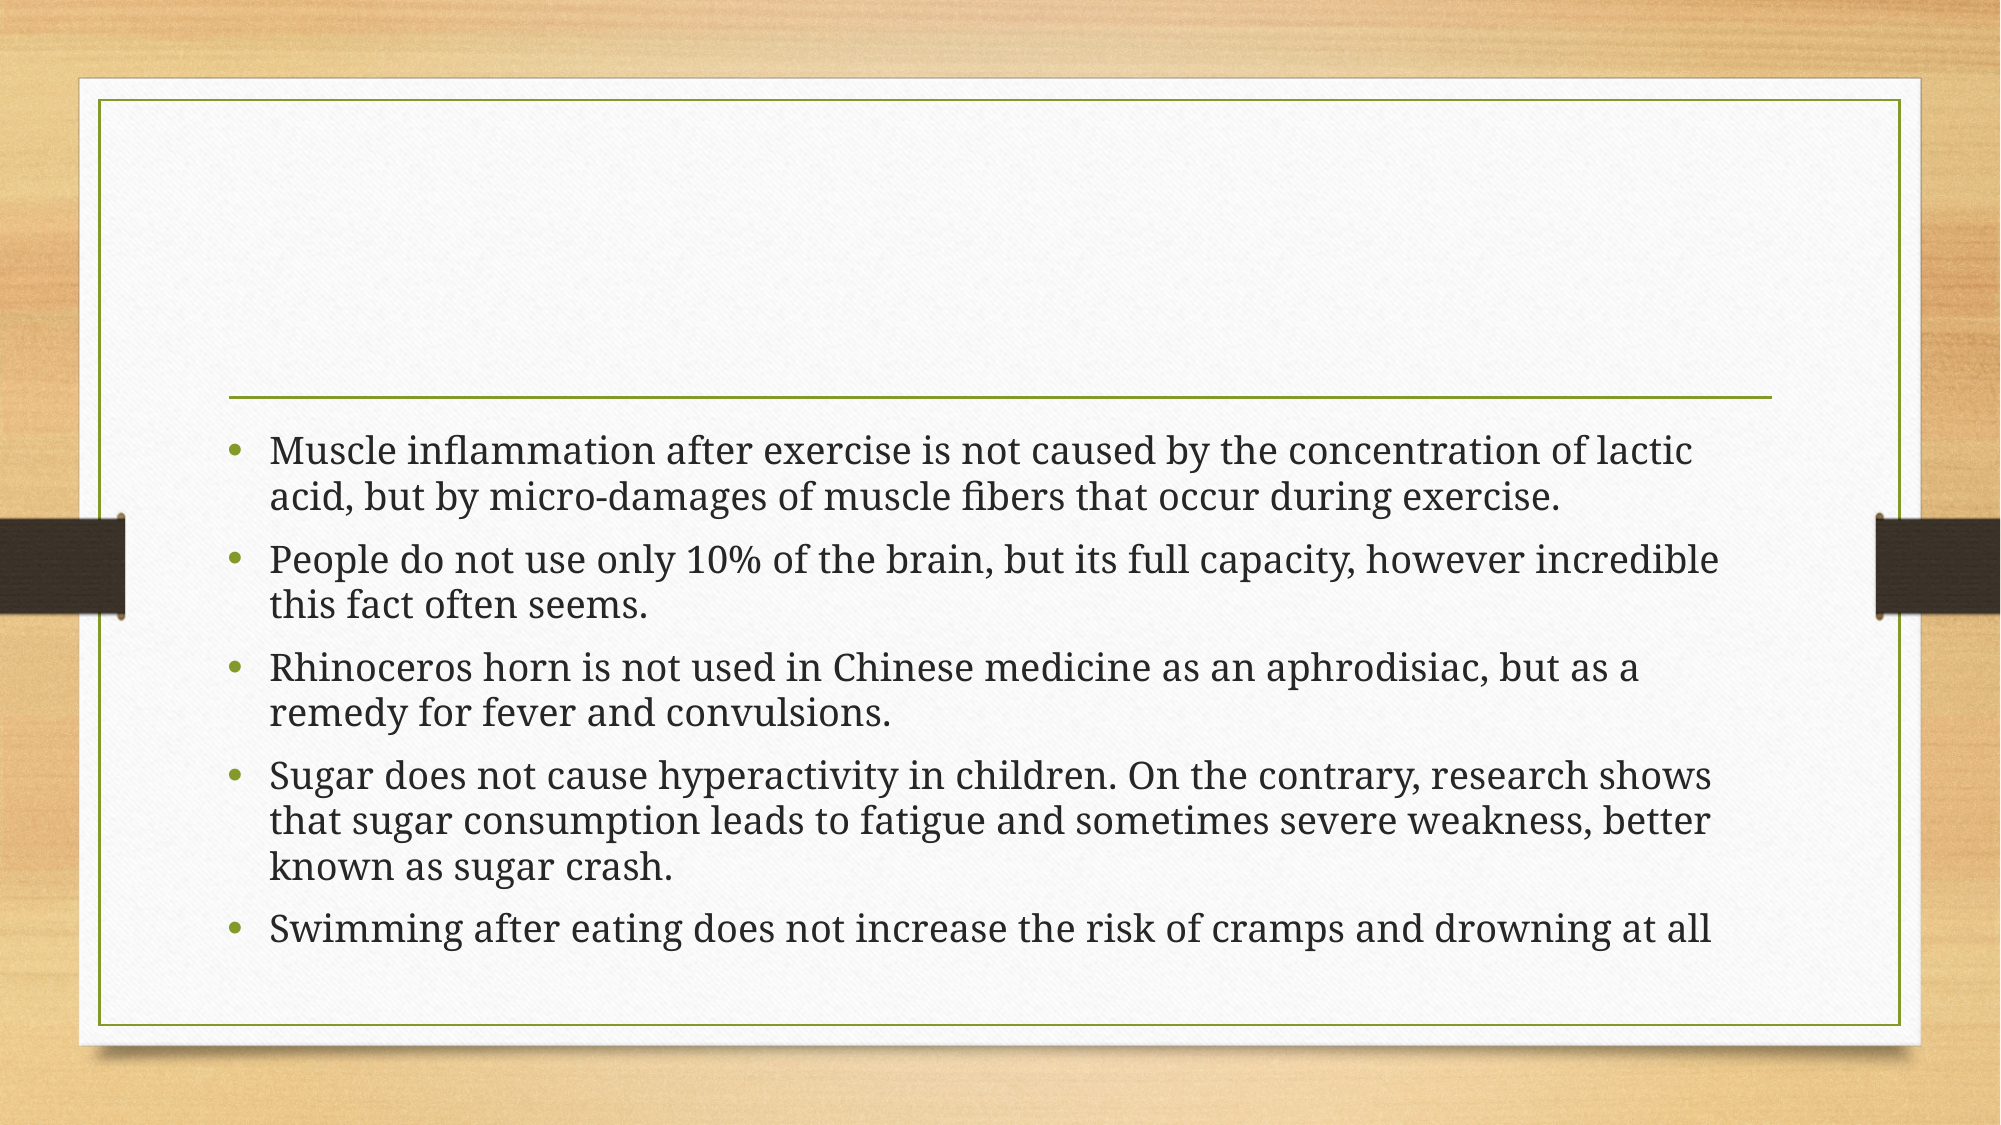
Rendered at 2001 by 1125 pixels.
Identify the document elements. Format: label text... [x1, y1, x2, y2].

list Muscle inflammation after exercise is not caused by the concentration of lactic acid, but by micro-damages of muscle fibers that occur during exercise. People do not use only 10% of the brain, but its full capacity, however incredible this fact often seems. Rhinoceros horn is not used in Chinese medicine as an aphrodisiac, but as a remedy for fever and convulsions. Sugar does not cause hyperactivity in children. On the contrary, research shows that sugar consumption leads to fatigue and sometimes severe weakness, better known as sugar crash. Swimming after eating does not increase the risk of cramps and drowning at all [212, 419, 1788, 964]
picture [0, 0, 2001, 1125]
